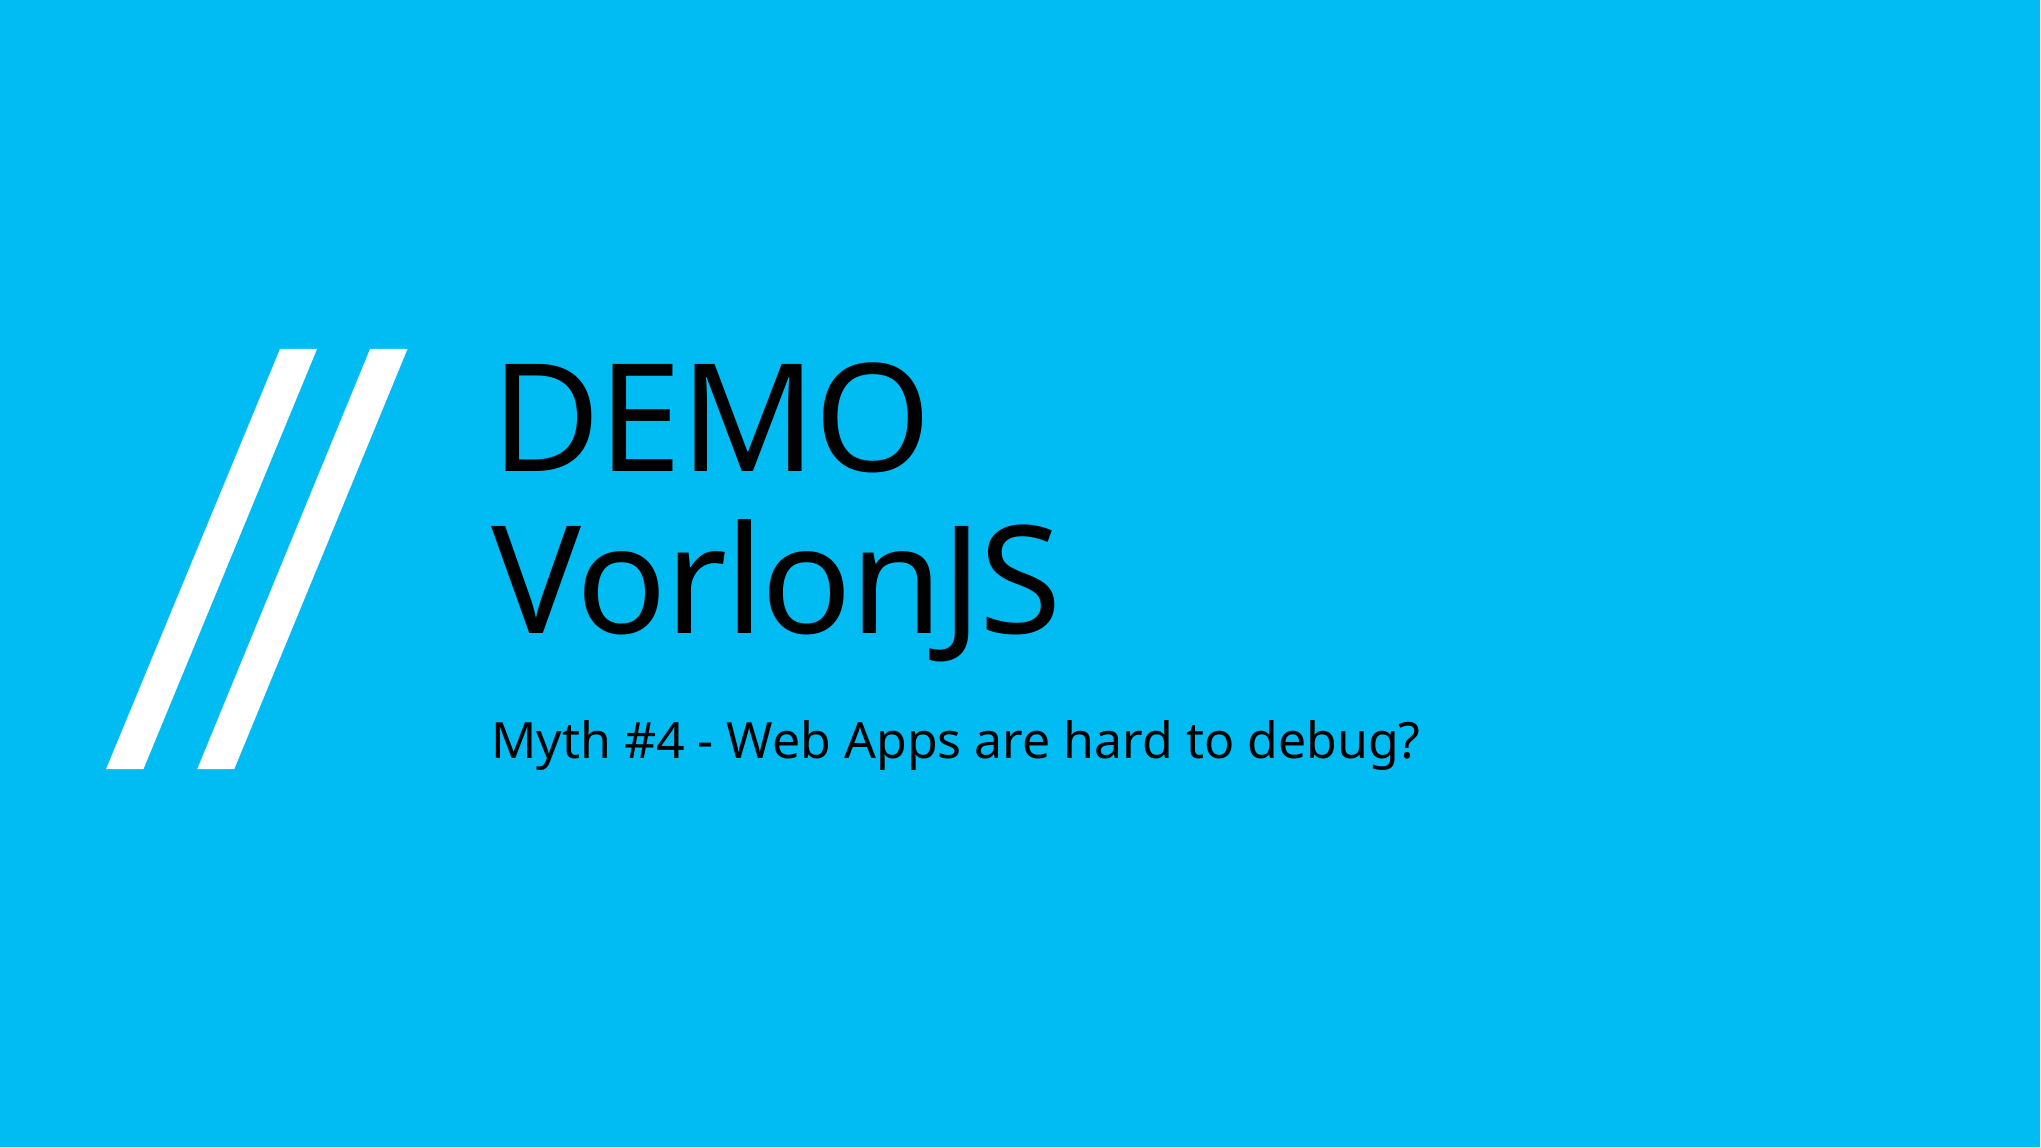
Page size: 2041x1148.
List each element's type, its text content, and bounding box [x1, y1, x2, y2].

list Myth #4 - Web Apps are hard to debug? [467, 699, 2041, 1000]
title DEMO VorlonJS [467, 326, 1725, 699]
